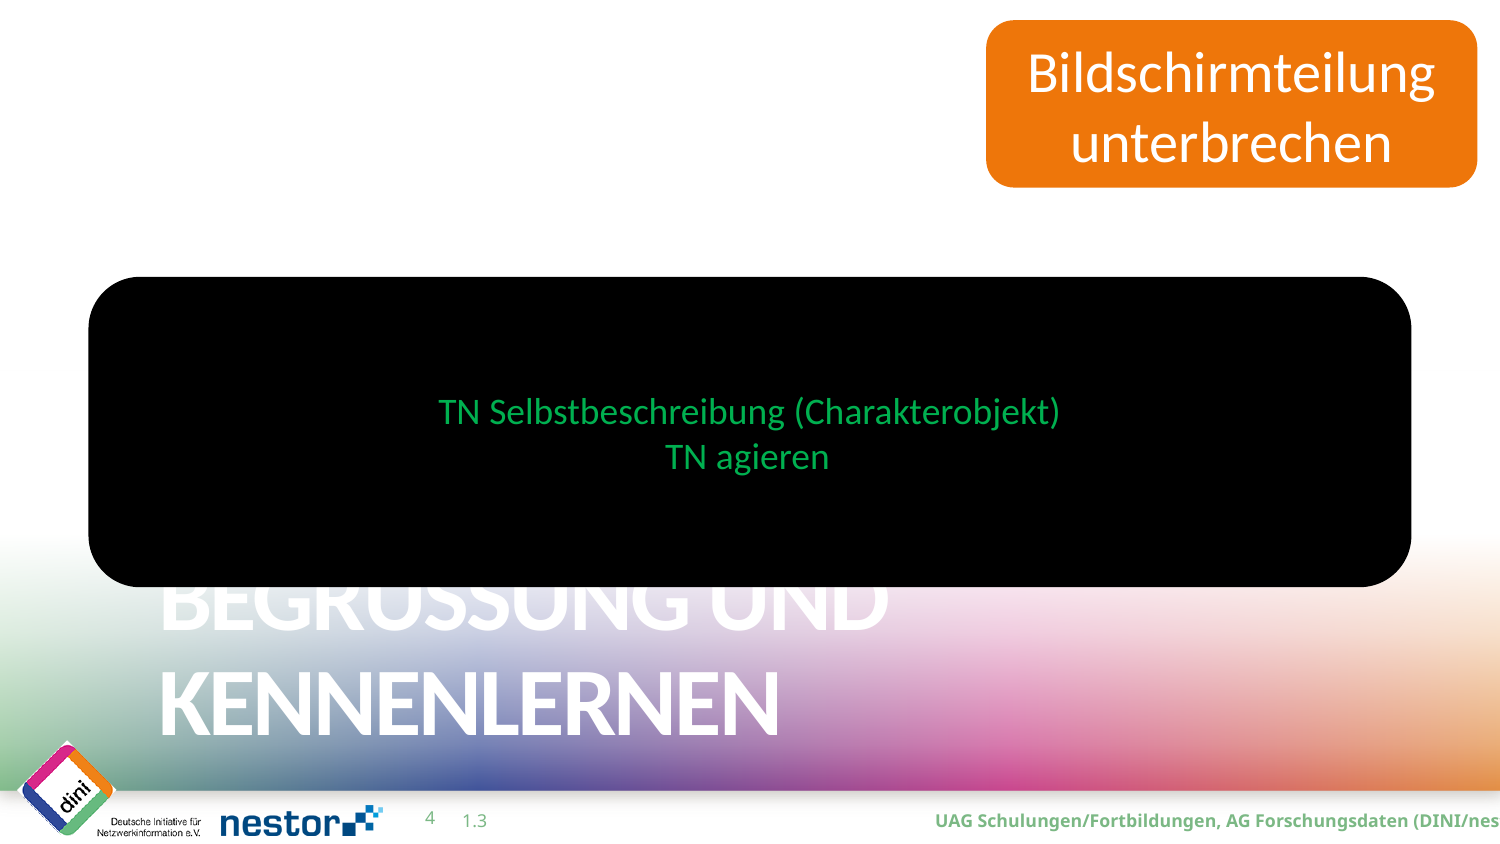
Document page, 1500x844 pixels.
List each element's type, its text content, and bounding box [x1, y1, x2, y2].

title Begrüssung und Kennenlernen [149, 604, 1495, 765]
slide_number 3 [406, 801, 454, 841]
text_box 1.3 [433, 801, 502, 838]
text_box TN Selbstbeschreibung (Charakterobjekt) TN agieren [88, 276, 1412, 588]
text_box Bildschirmteilung unterbrechen [986, 20, 1478, 188]
picture [0, 368, 1500, 844]
